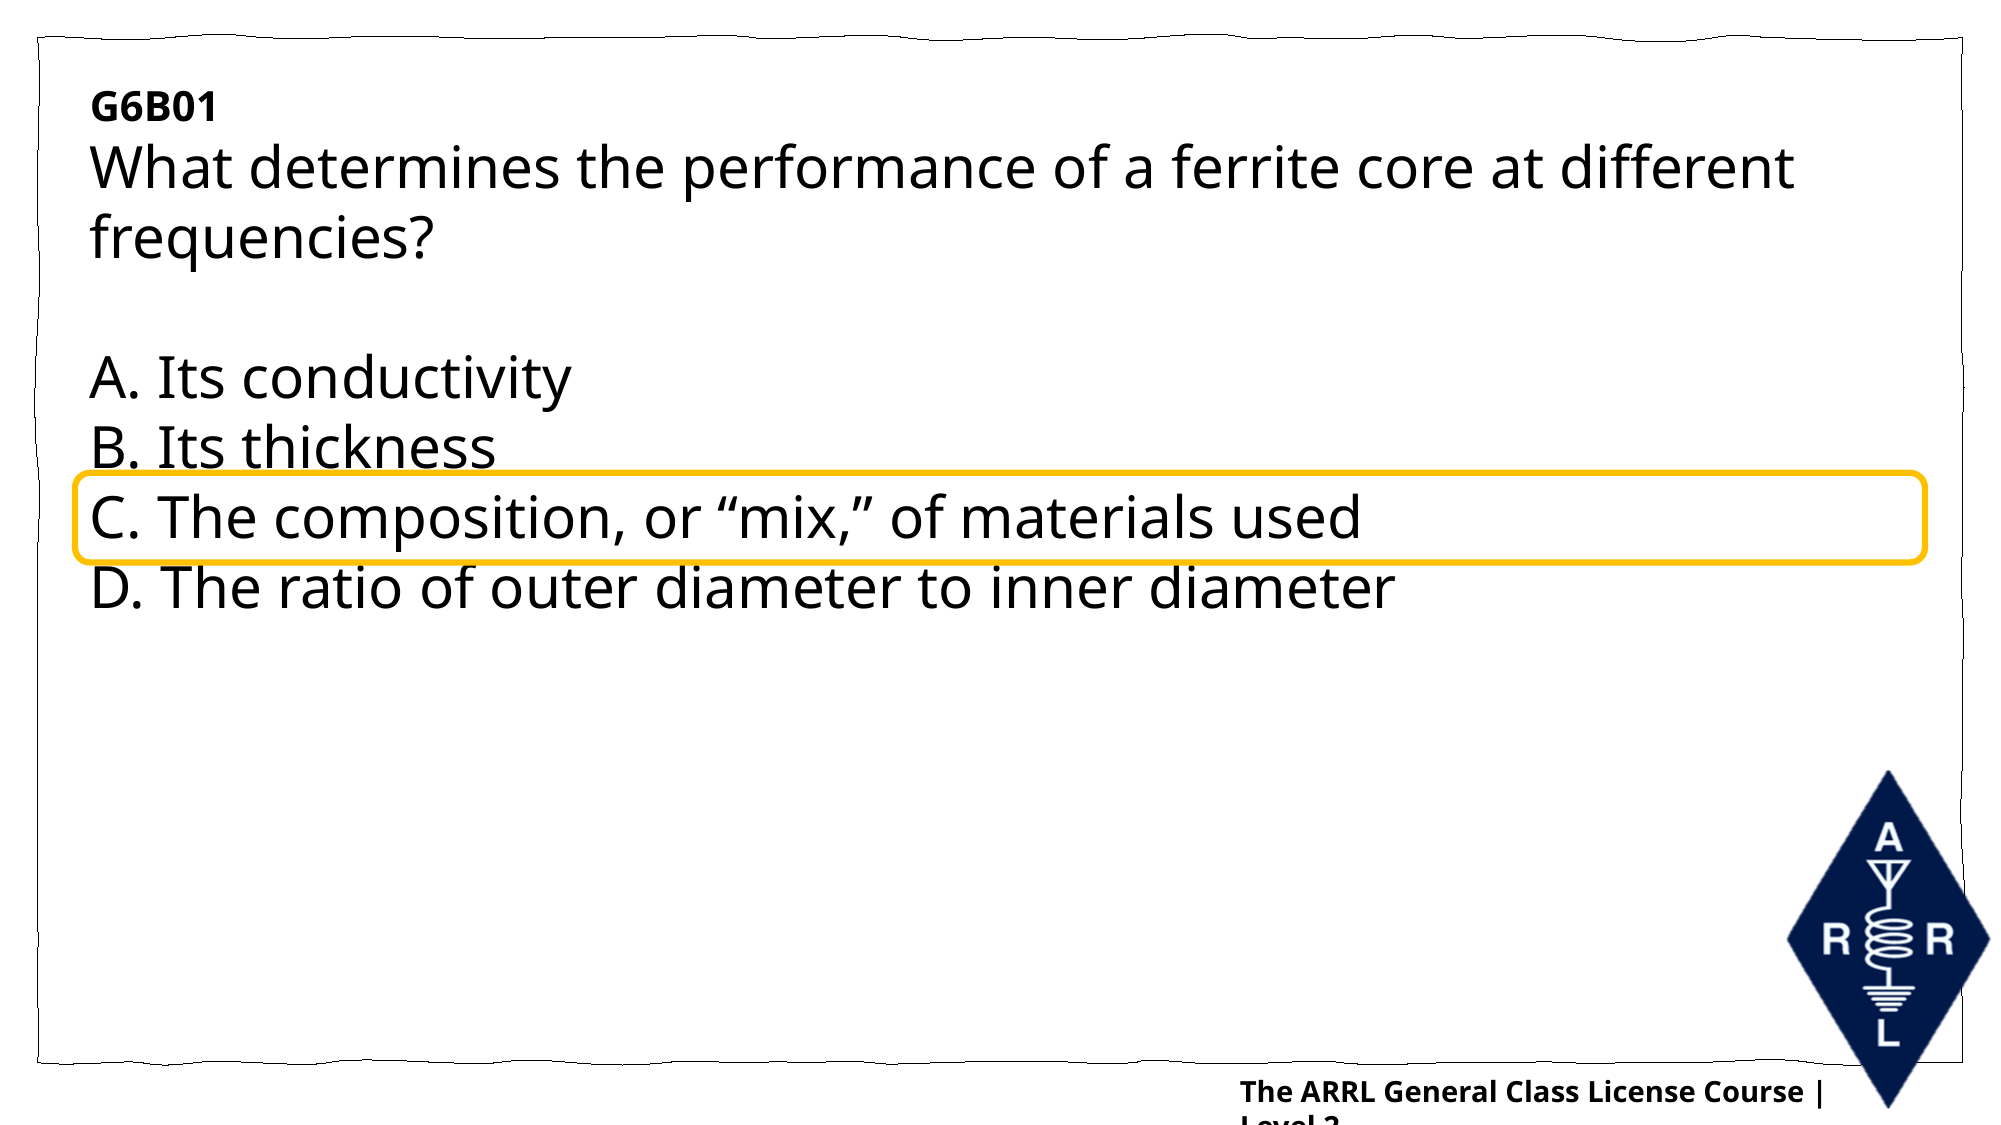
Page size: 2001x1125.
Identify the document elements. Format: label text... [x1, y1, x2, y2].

text_box [73, 471, 1927, 564]
text_box G6B01 What determines the performance of a ferrite core at different frequencies? A. Its conductivity B. Its thickness C. The composition, or “mix,” of materials used D. The ratio of outer diameter to inner diameter [75, 72, 1850, 479]
picture [1773, 752, 1999, 1125]
text_box G6B01 What determines the performance of a ferrite core at different frequencies? A. Its conductivity B. Its thickness C. The composition, or “mix,” of materials used D. The ratio of outer diameter to inner diameter [75, 556, 1850, 628]
